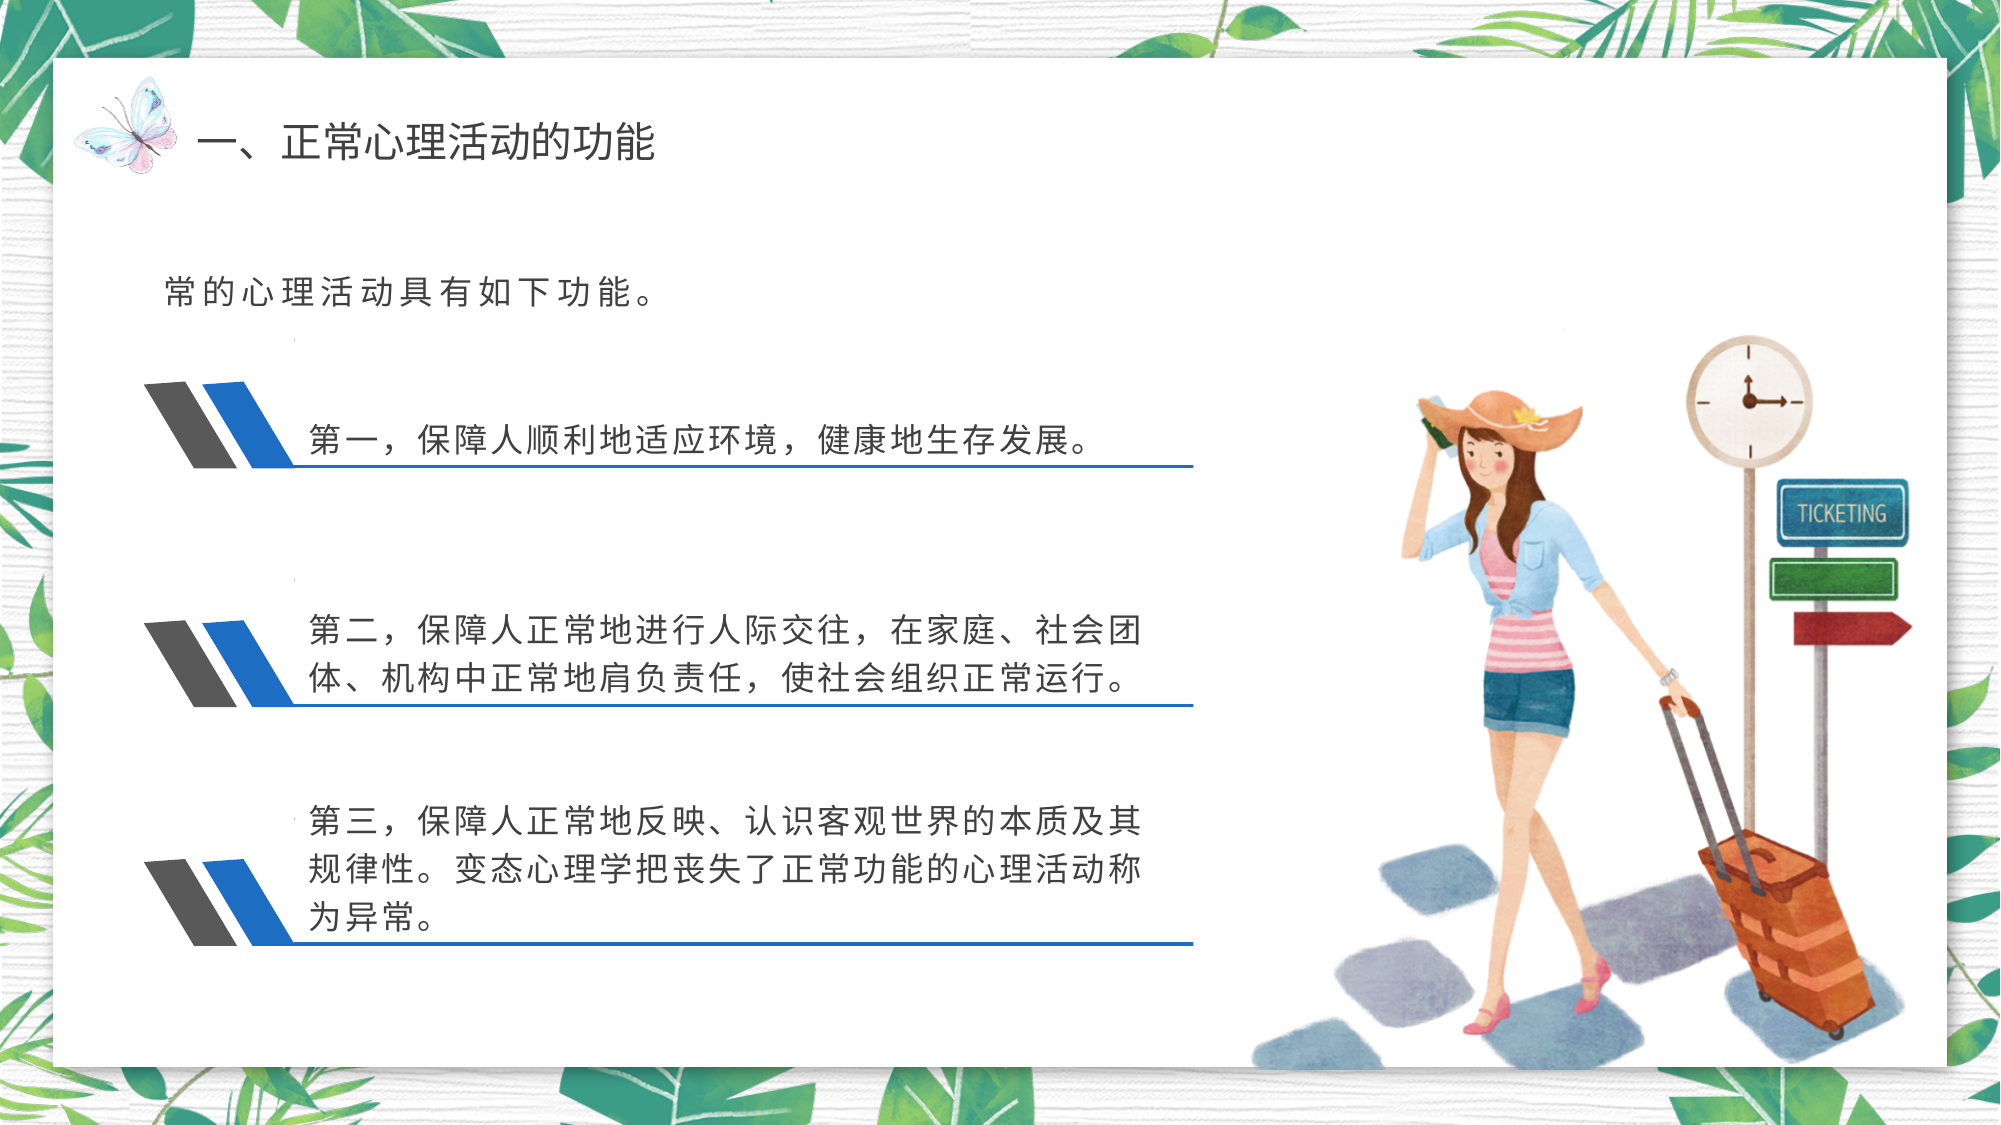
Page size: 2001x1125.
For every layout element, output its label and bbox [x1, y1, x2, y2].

picture [1193, 291, 1972, 1070]
picture [73, 76, 177, 174]
text_box [0, 0, 2000, 1125]
